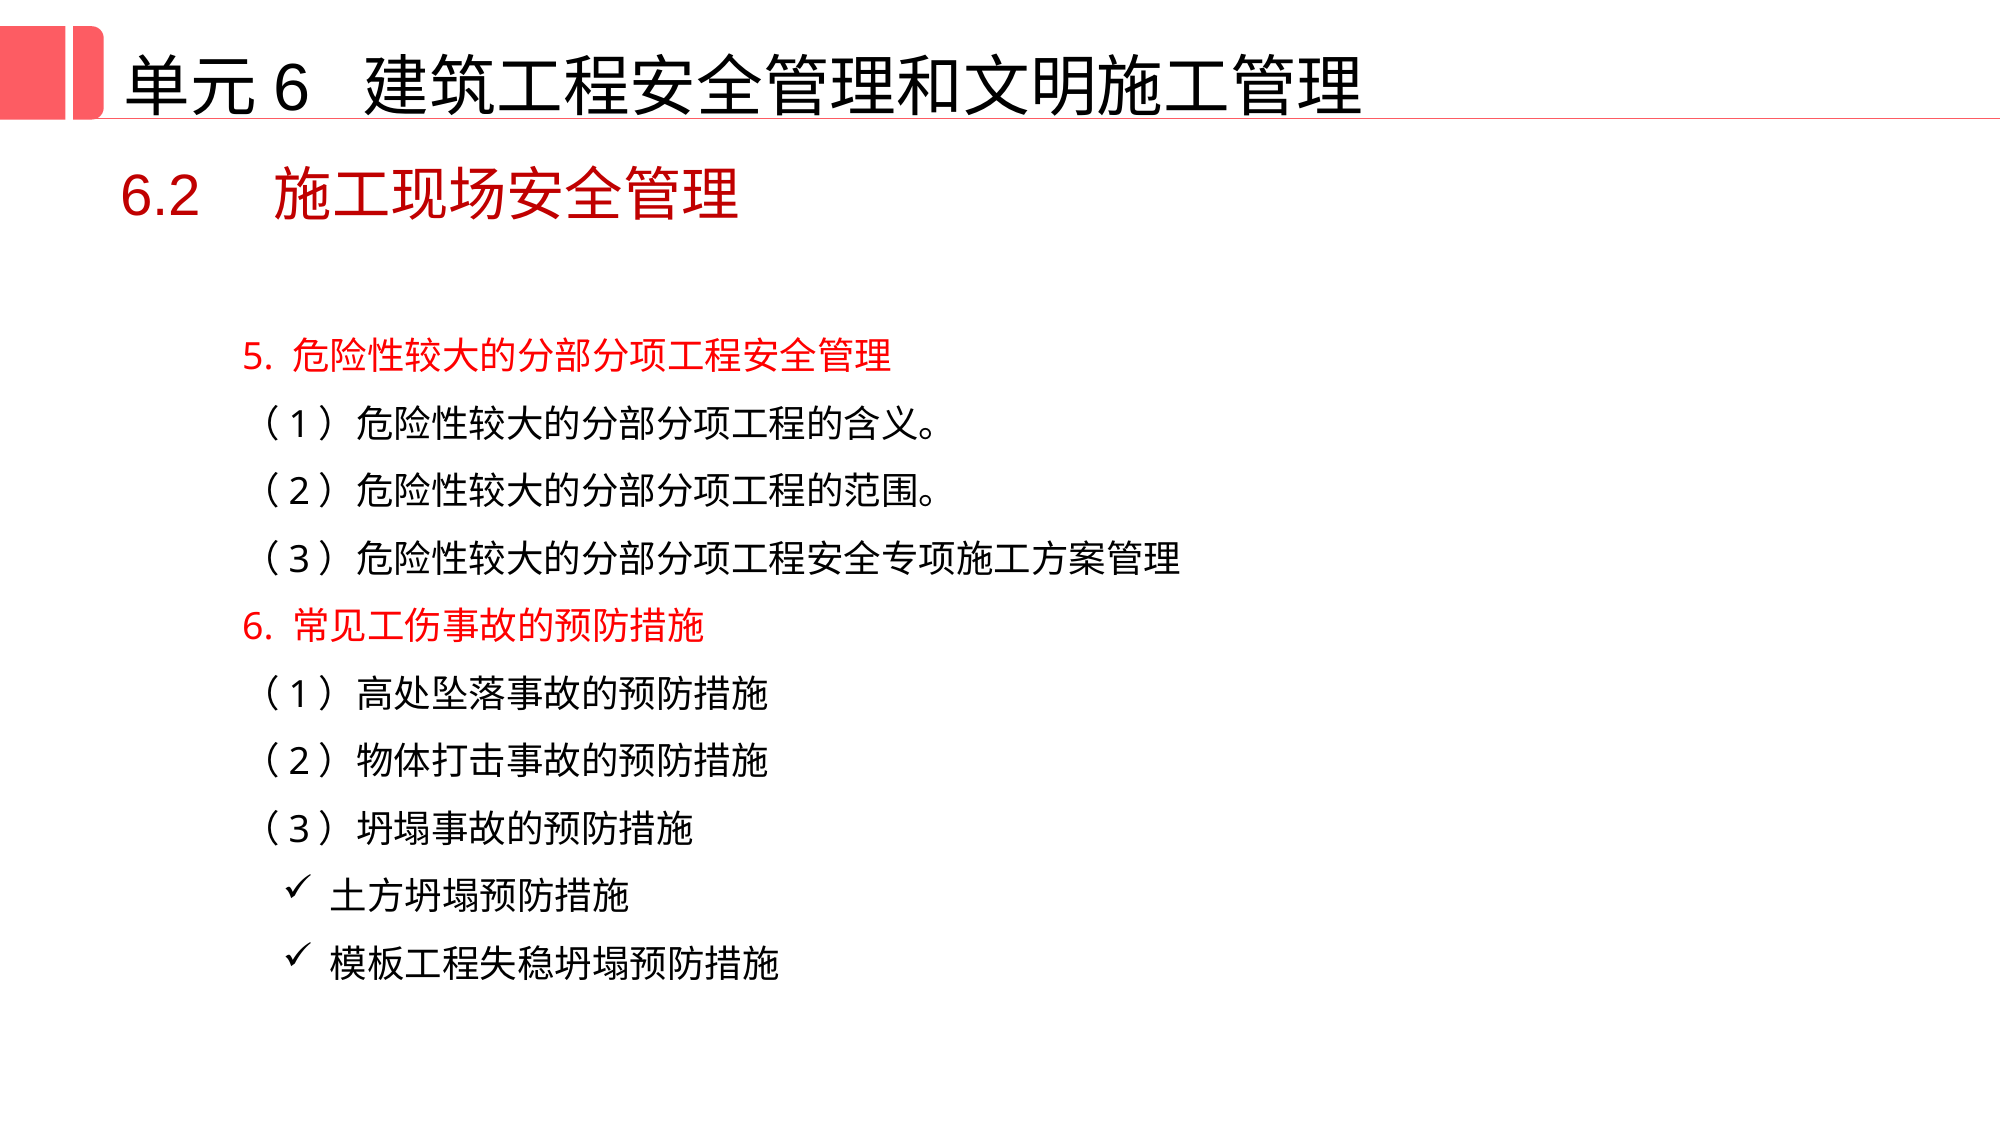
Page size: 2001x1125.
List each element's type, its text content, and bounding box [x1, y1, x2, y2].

text_box 6.2 施工现场安全管理 [105, 149, 755, 235]
text_box 5. 危险性较大的分部分项工程安全管理 （1）危险性较大的分部分项工程的含义。 （2）危险性较大的分部分项工程的范围。 （3）危险性较大的分部分项工程安全专项施工方案管理 6. 常见工伤事故的预防措施 （1）高处坠落事故的预防措施 （2）物体打击事故的预防措施 （3）坍塌事故的预防措施 土方坍塌预防措施 模板工程失稳坍塌预防措施 [153, 302, 1753, 1060]
list 单元6 建筑工程安全管理和文明施工管理 [108, 12, 1891, 248]
